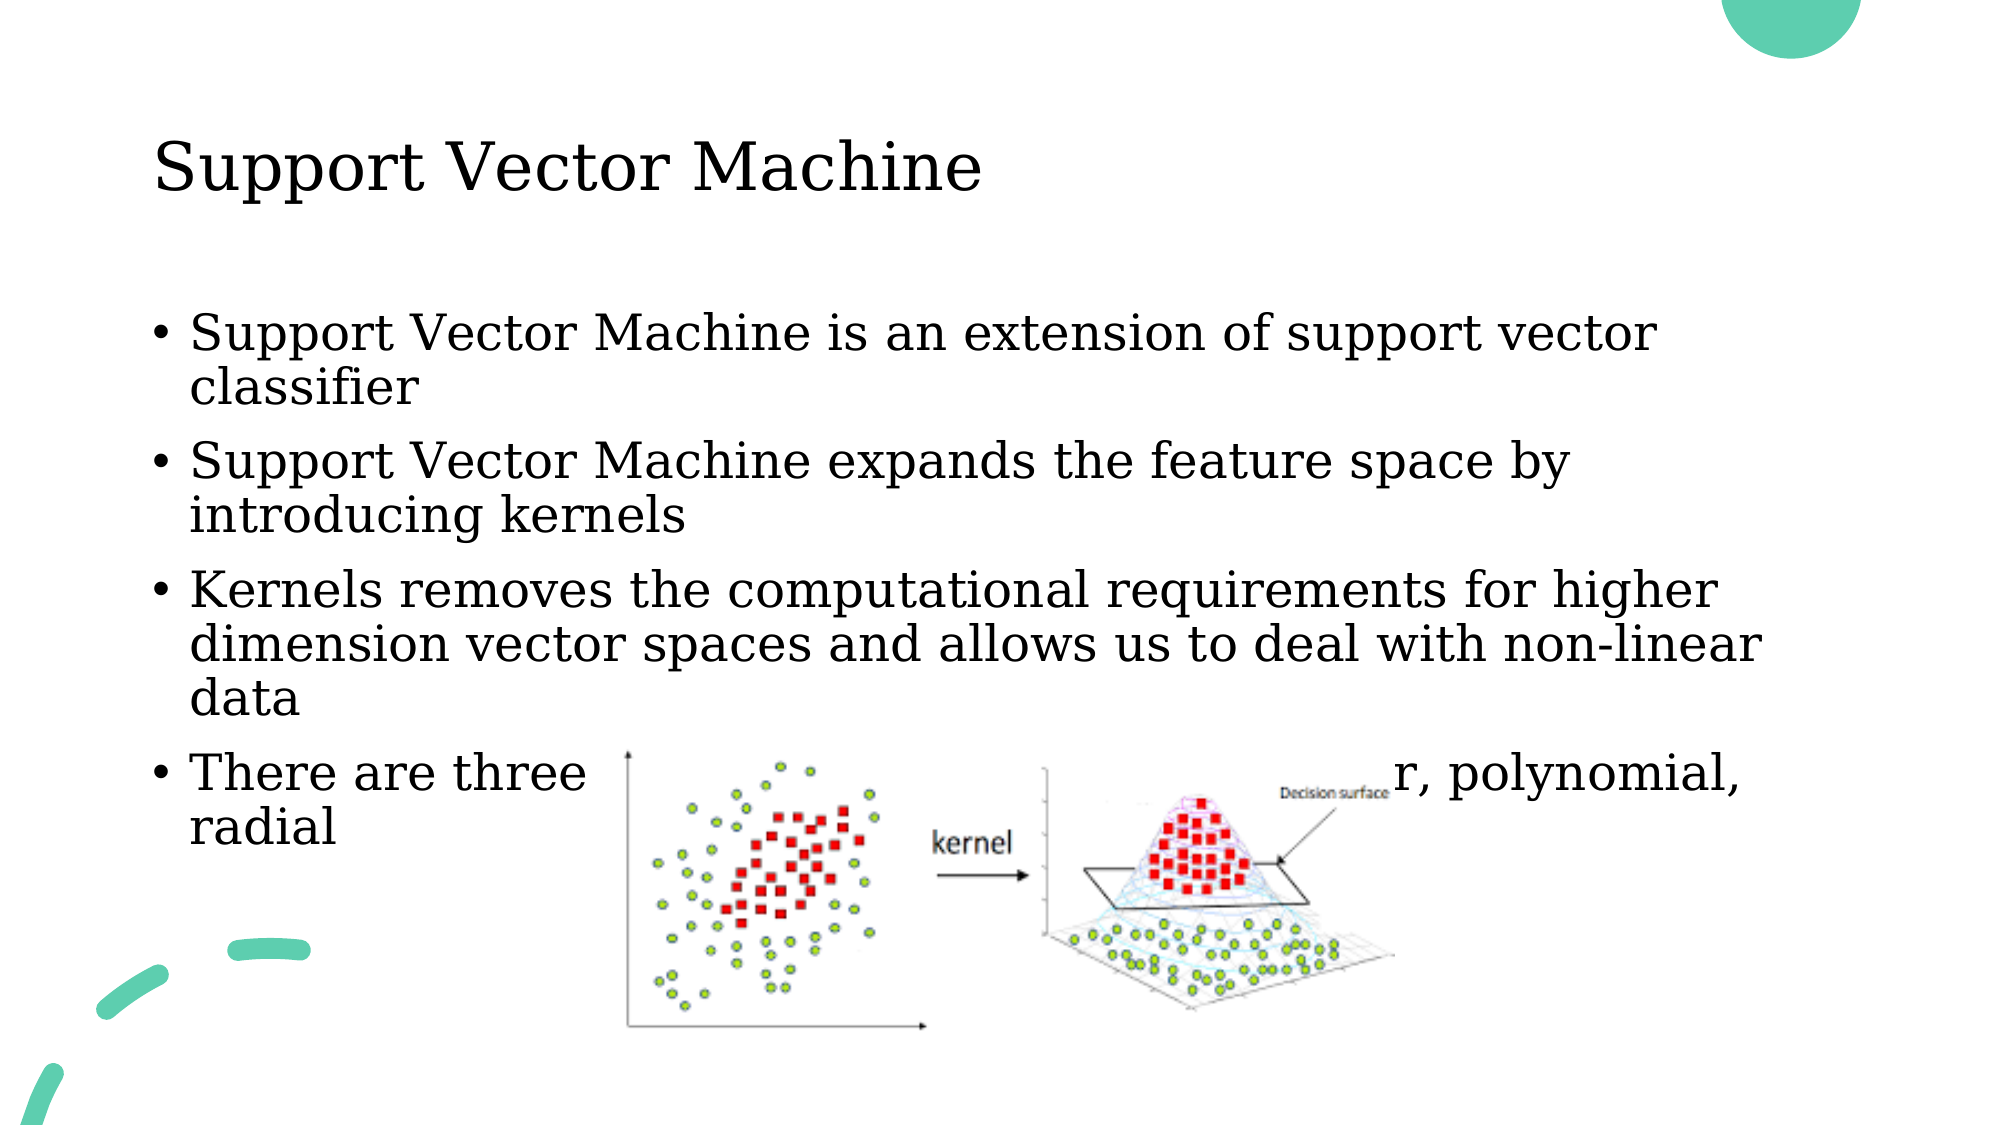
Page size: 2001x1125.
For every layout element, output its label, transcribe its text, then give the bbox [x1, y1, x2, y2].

list Support Vector Machine is an extension of support vector classifier Support Vector Machine expands the feature space by introducing kernels Kernels removes the computational requirements for higher dimension vector spaces and allows us to deal with non-linear data There are three common types of kernels: linear, polynomial, radial [137, 299, 1863, 933]
title Support Vector Machine [137, 59, 1863, 278]
picture [604, 730, 1395, 1047]
